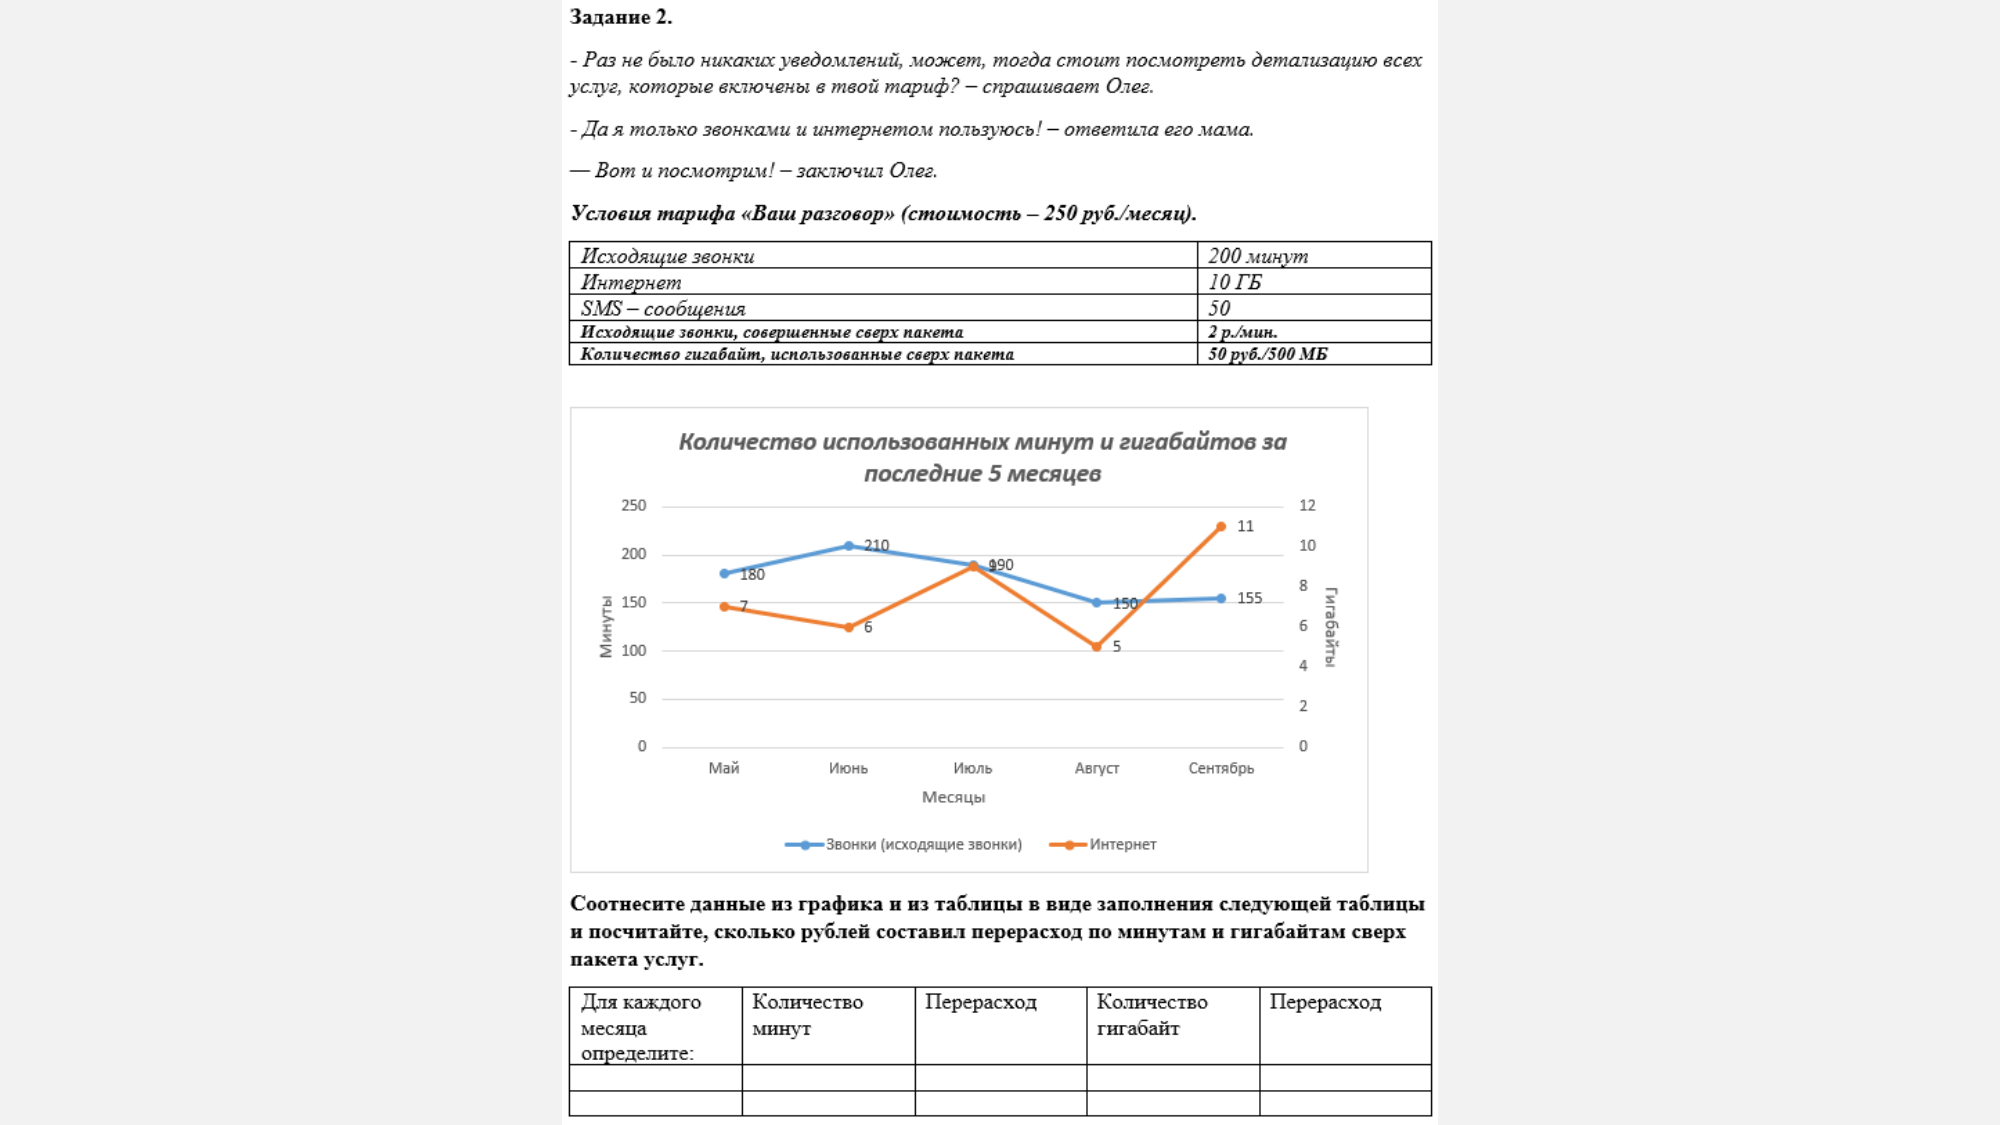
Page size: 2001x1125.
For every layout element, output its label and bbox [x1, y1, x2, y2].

picture [562, 0, 1438, 1125]
